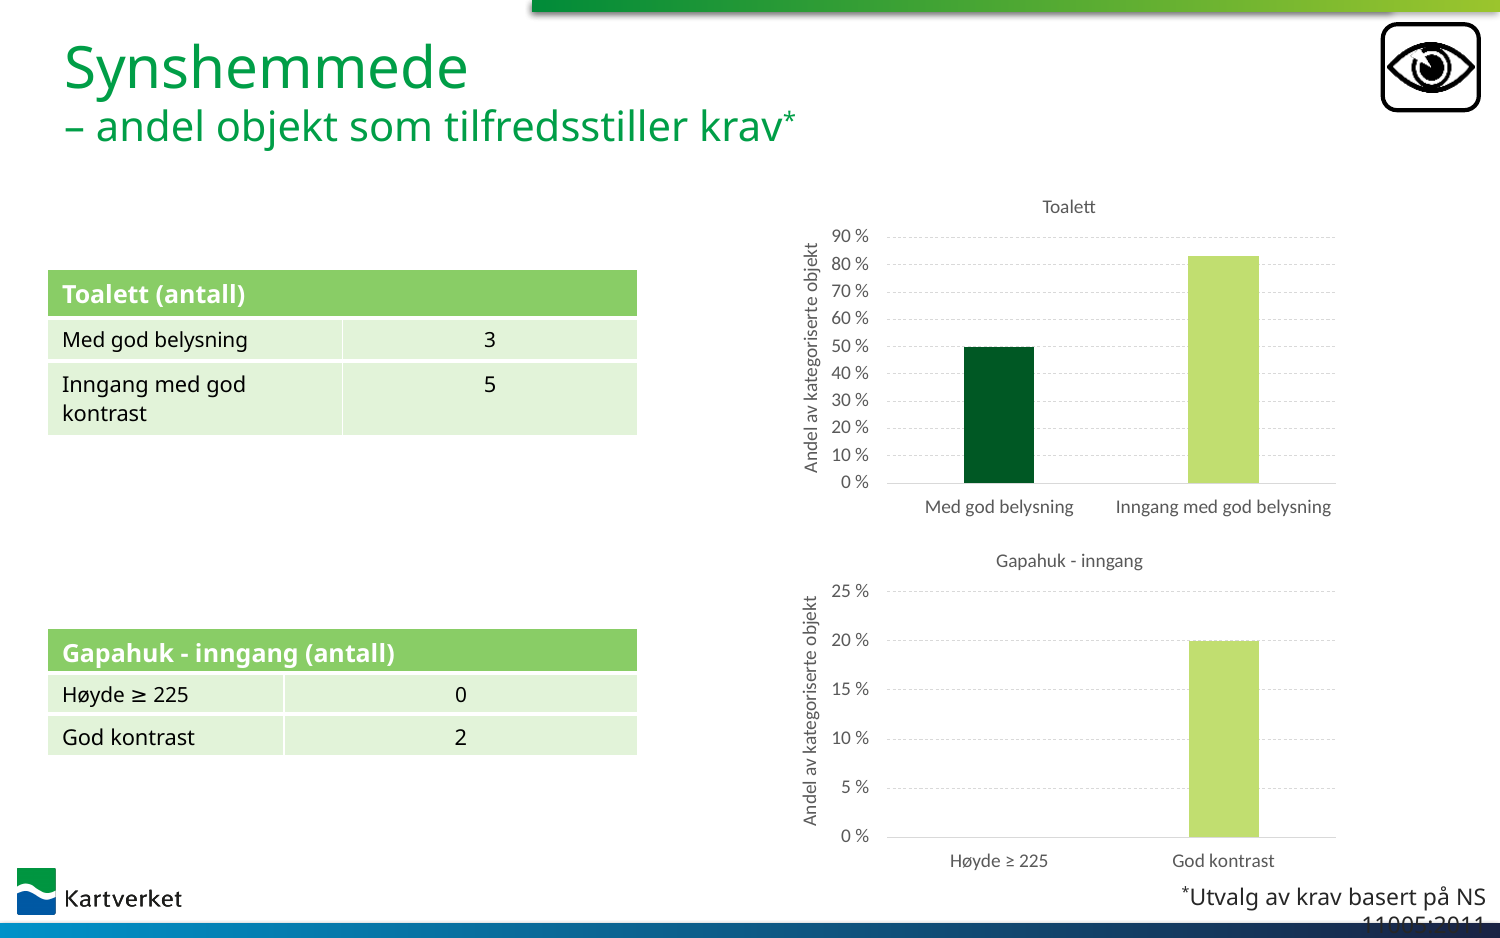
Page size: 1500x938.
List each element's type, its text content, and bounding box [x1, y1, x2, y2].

table_cell God kontrast [48, 716, 283, 755]
table_cell 5 [343, 363, 637, 435]
table_cell Med god belysning [48, 320, 342, 359]
table_cell 0 [285, 675, 637, 712]
text_box *Utvalg av krav basert på NS 11005:2011 [1068, 873, 1500, 938]
table_header Toalett (antall) [48, 270, 637, 316]
table_header Gapahuk - inngang (antall) [48, 629, 637, 671]
table_cell 3 [343, 320, 637, 359]
table_cell 2 [285, 716, 637, 755]
picture [791, 187, 1348, 526]
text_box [1382, 24, 1480, 111]
picture [791, 541, 1348, 880]
text_box Synshemmede – andel objekt som tilfredsstiller krav* [49, 24, 1431, 158]
table_cell Inngang med god kontrast [48, 363, 342, 435]
table_cell Høyde ≥ 225 [48, 675, 283, 712]
